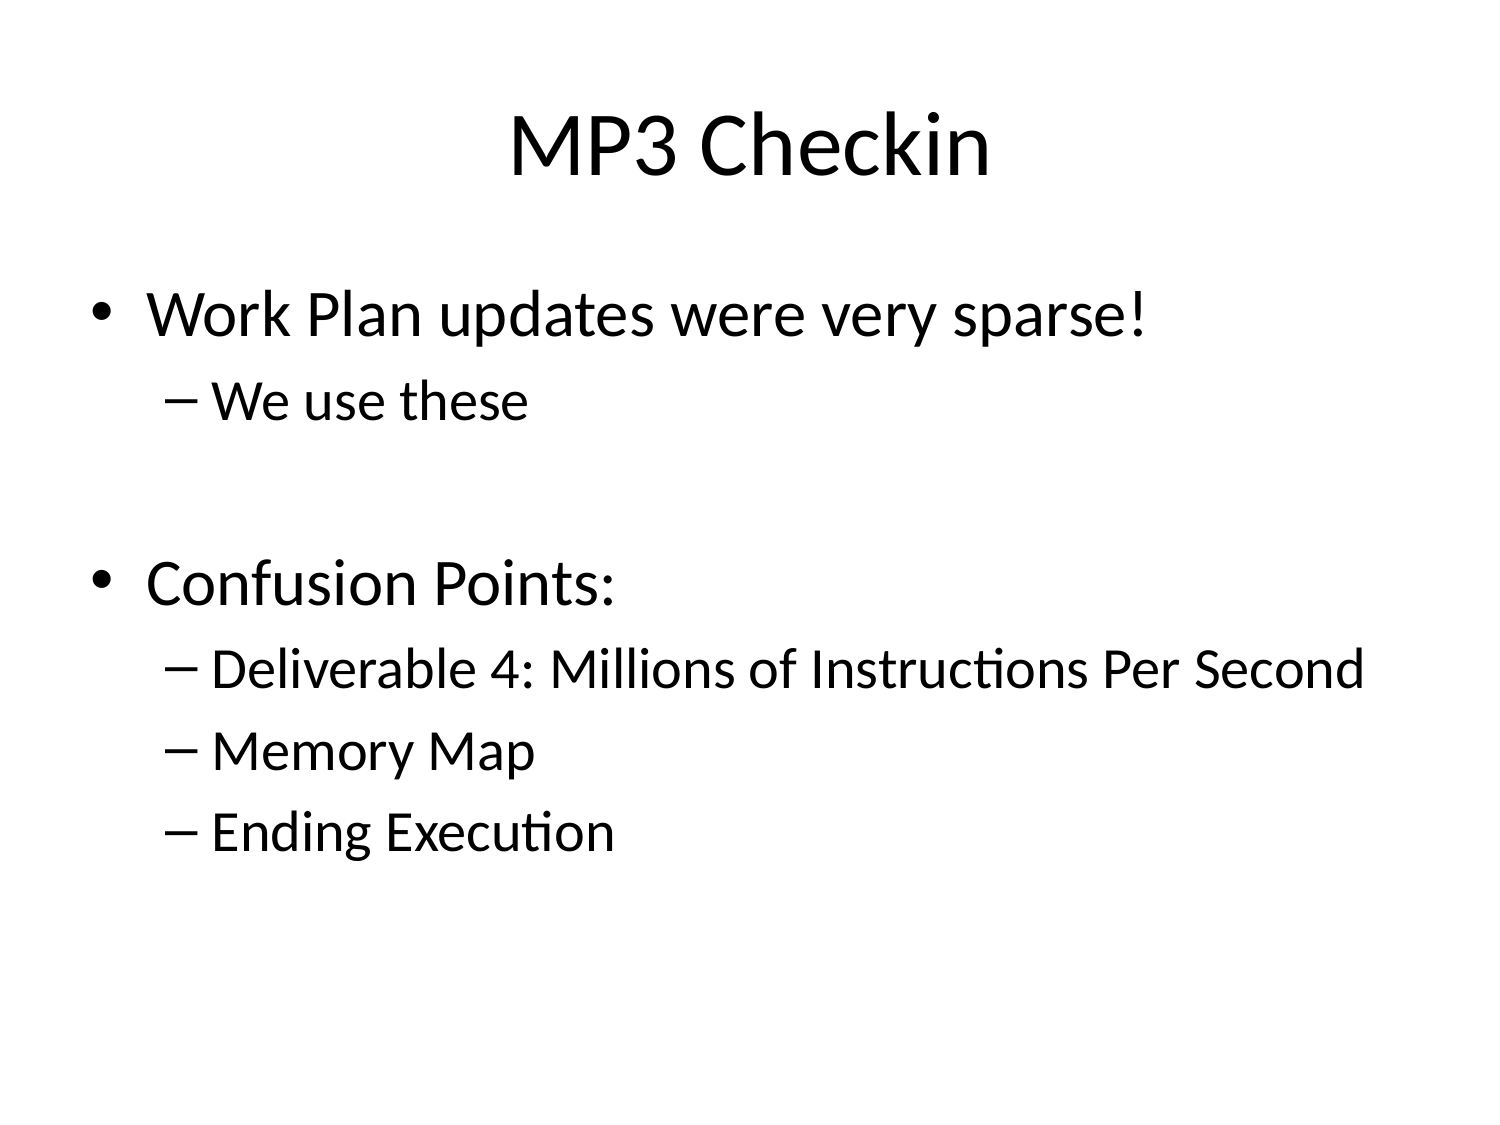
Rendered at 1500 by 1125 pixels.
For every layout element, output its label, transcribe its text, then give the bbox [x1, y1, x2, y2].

list Work Plan updates were very sparse! We use these Confusion Points: Deliverable 4: Millions of Instructions Per Second Memory Map Ending Execution [75, 262, 1425, 1005]
title MP3 Checkin [75, 45, 1425, 233]
